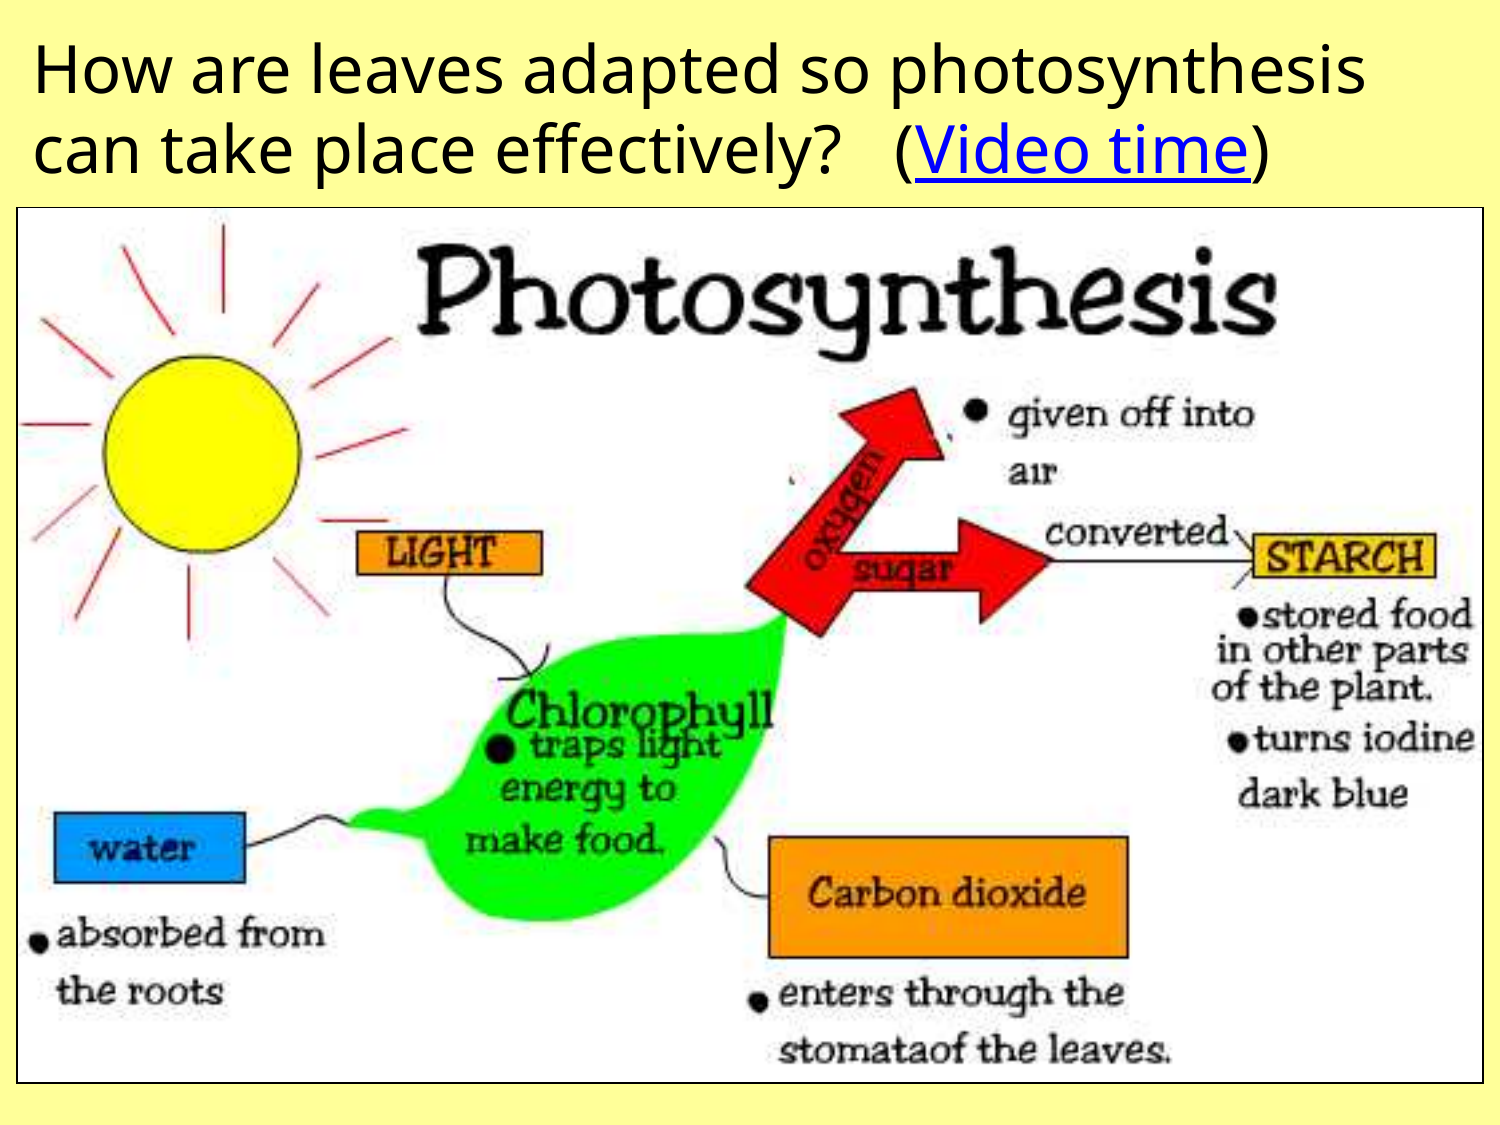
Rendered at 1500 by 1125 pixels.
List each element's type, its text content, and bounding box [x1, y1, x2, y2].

text_box How are leaves adapted so photosynthesis can take place effectively? (Video time) [17, 19, 1500, 205]
picture [17, 207, 1483, 1083]
